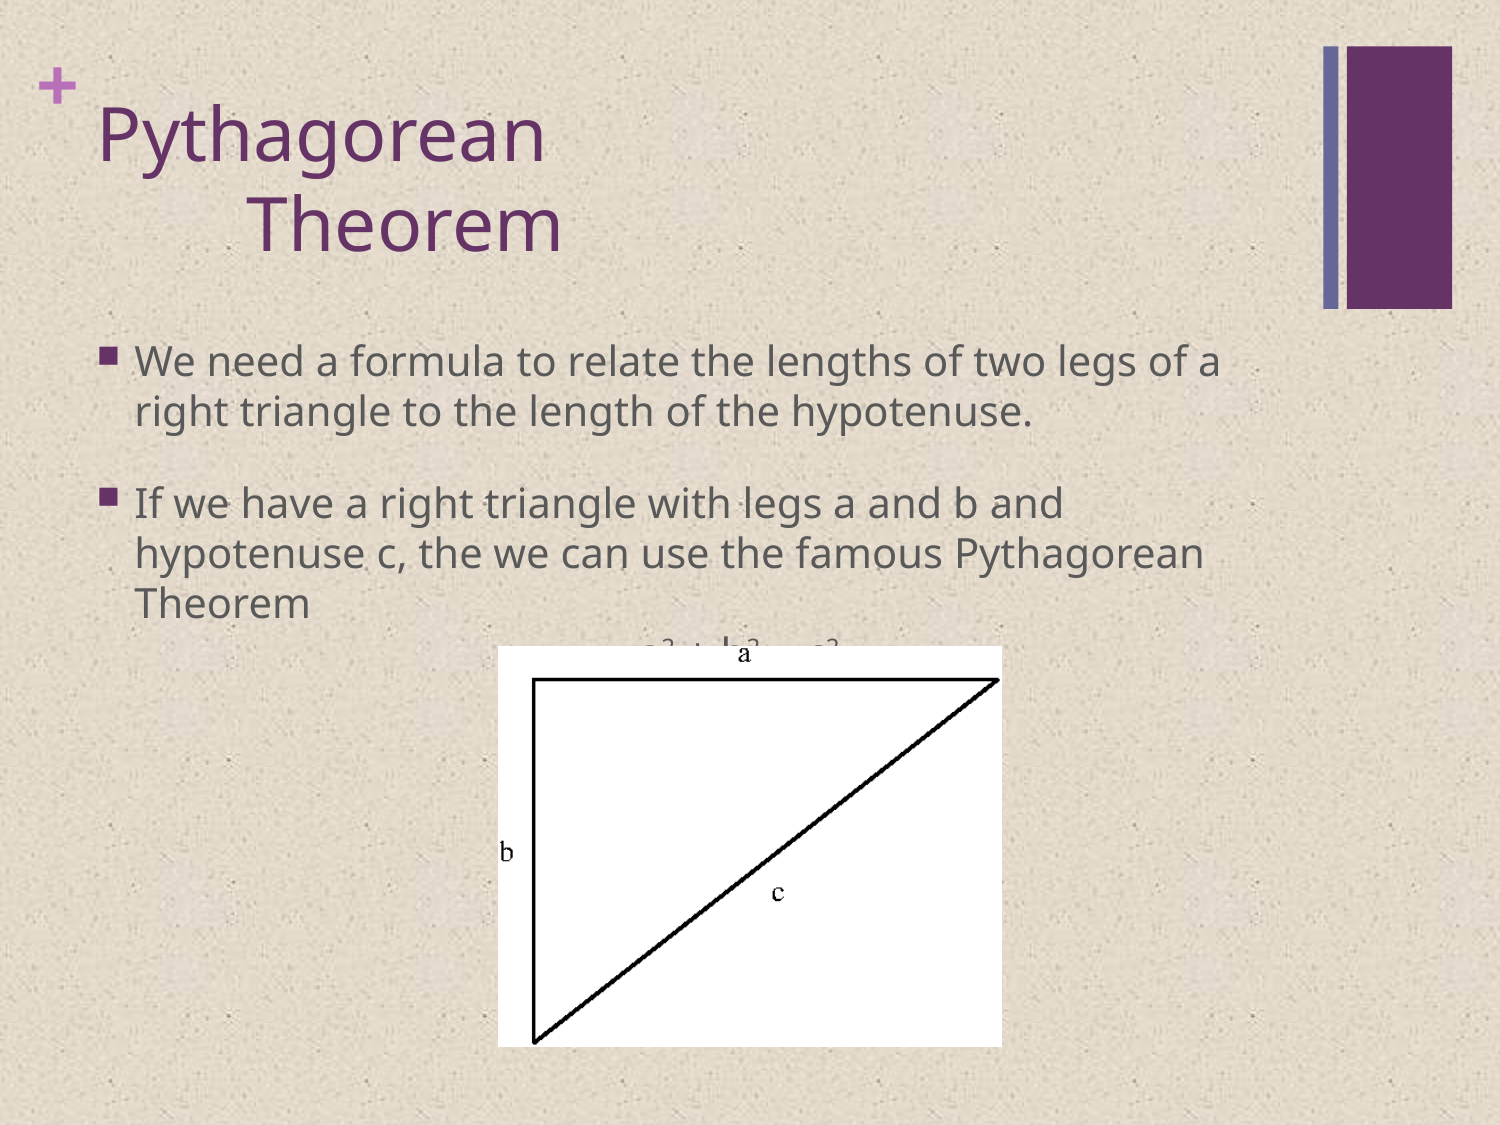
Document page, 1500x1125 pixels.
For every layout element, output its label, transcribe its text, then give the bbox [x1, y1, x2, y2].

list We need a formula to relate the lengths of two legs of a right triangle to the length of the hypotenuse. If we have a right triangle with legs a and b and hypotenuse c, the we can use the famous Pythagorean Theorem a2 + b2 = c2 [81, 327, 1322, 1047]
title Pythagorean Theorem [81, 79, 1322, 263]
picture [0, 0, 1500, 1125]
